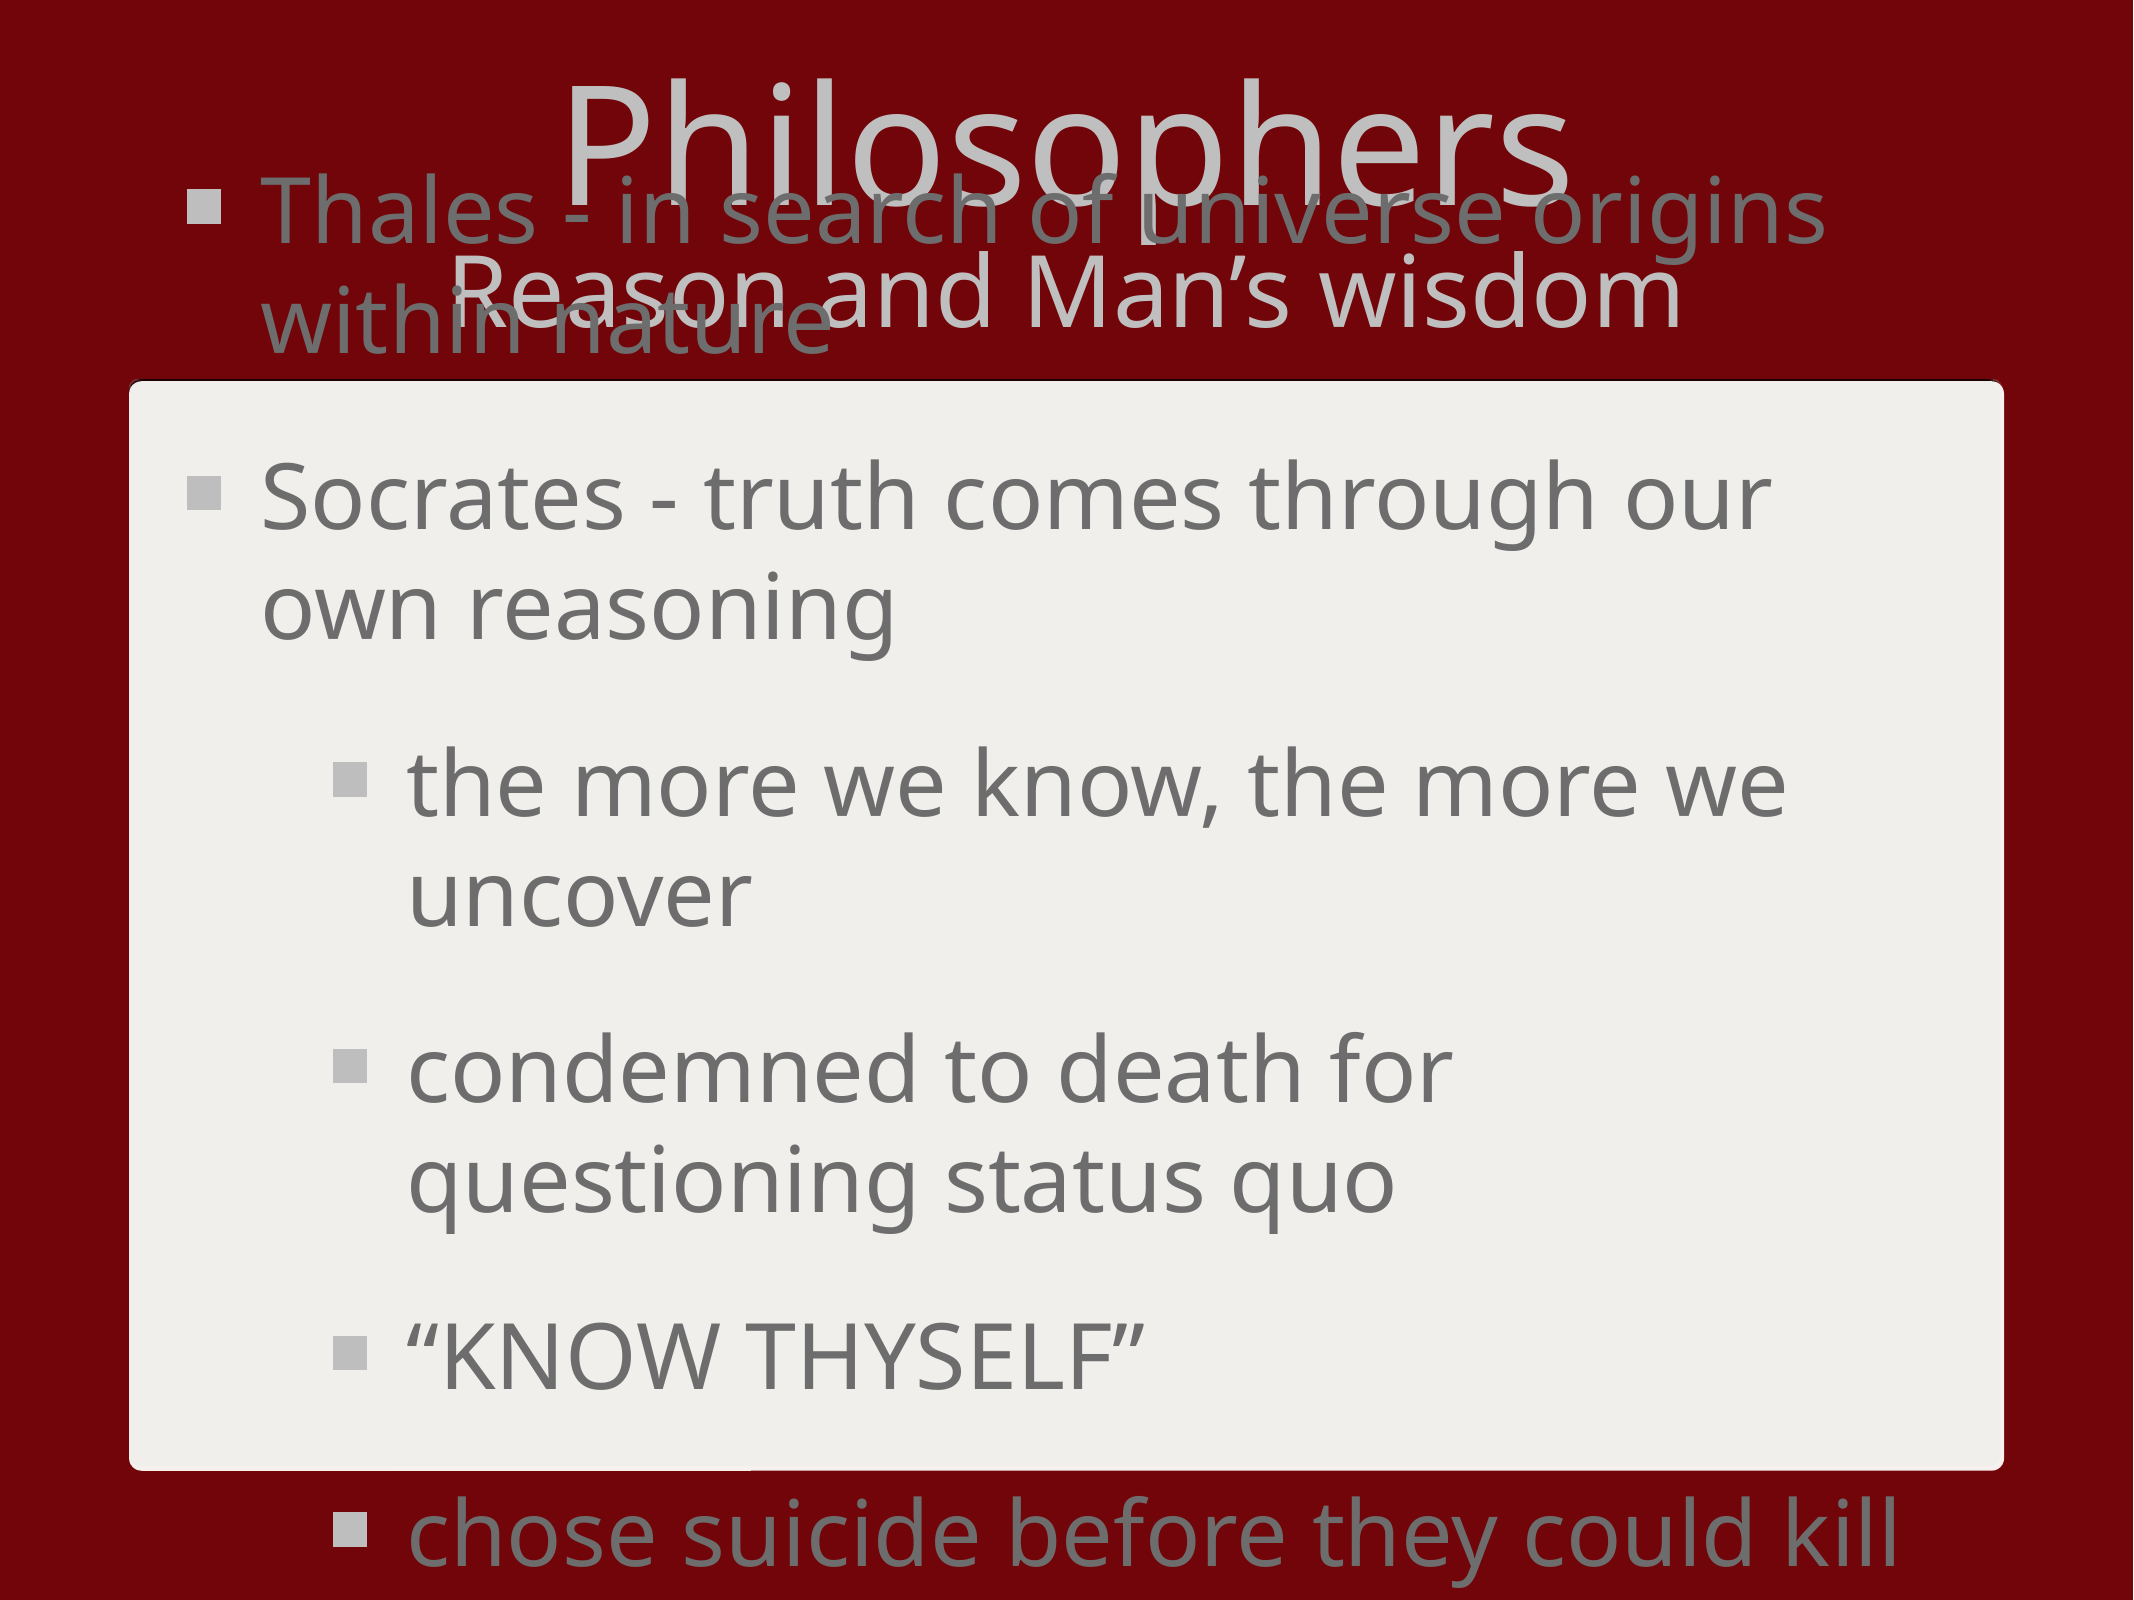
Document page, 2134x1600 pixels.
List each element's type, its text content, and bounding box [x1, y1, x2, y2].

picture [333, 762, 367, 797]
list Thales - in search of universe origins within nature Socrates - truth comes through our own reasoning the more we know, the more we uncover condemned to death for questioning status quo “KNOW THYSELF” chose suicide before they could kill him [178, 422, 1955, 1424]
picture [333, 1512, 367, 1547]
picture [333, 1336, 367, 1370]
title Philosophers Reason and Man’s wisdom [178, 41, 1955, 370]
picture [333, 1049, 367, 1083]
picture [187, 189, 221, 224]
picture [187, 476, 221, 510]
